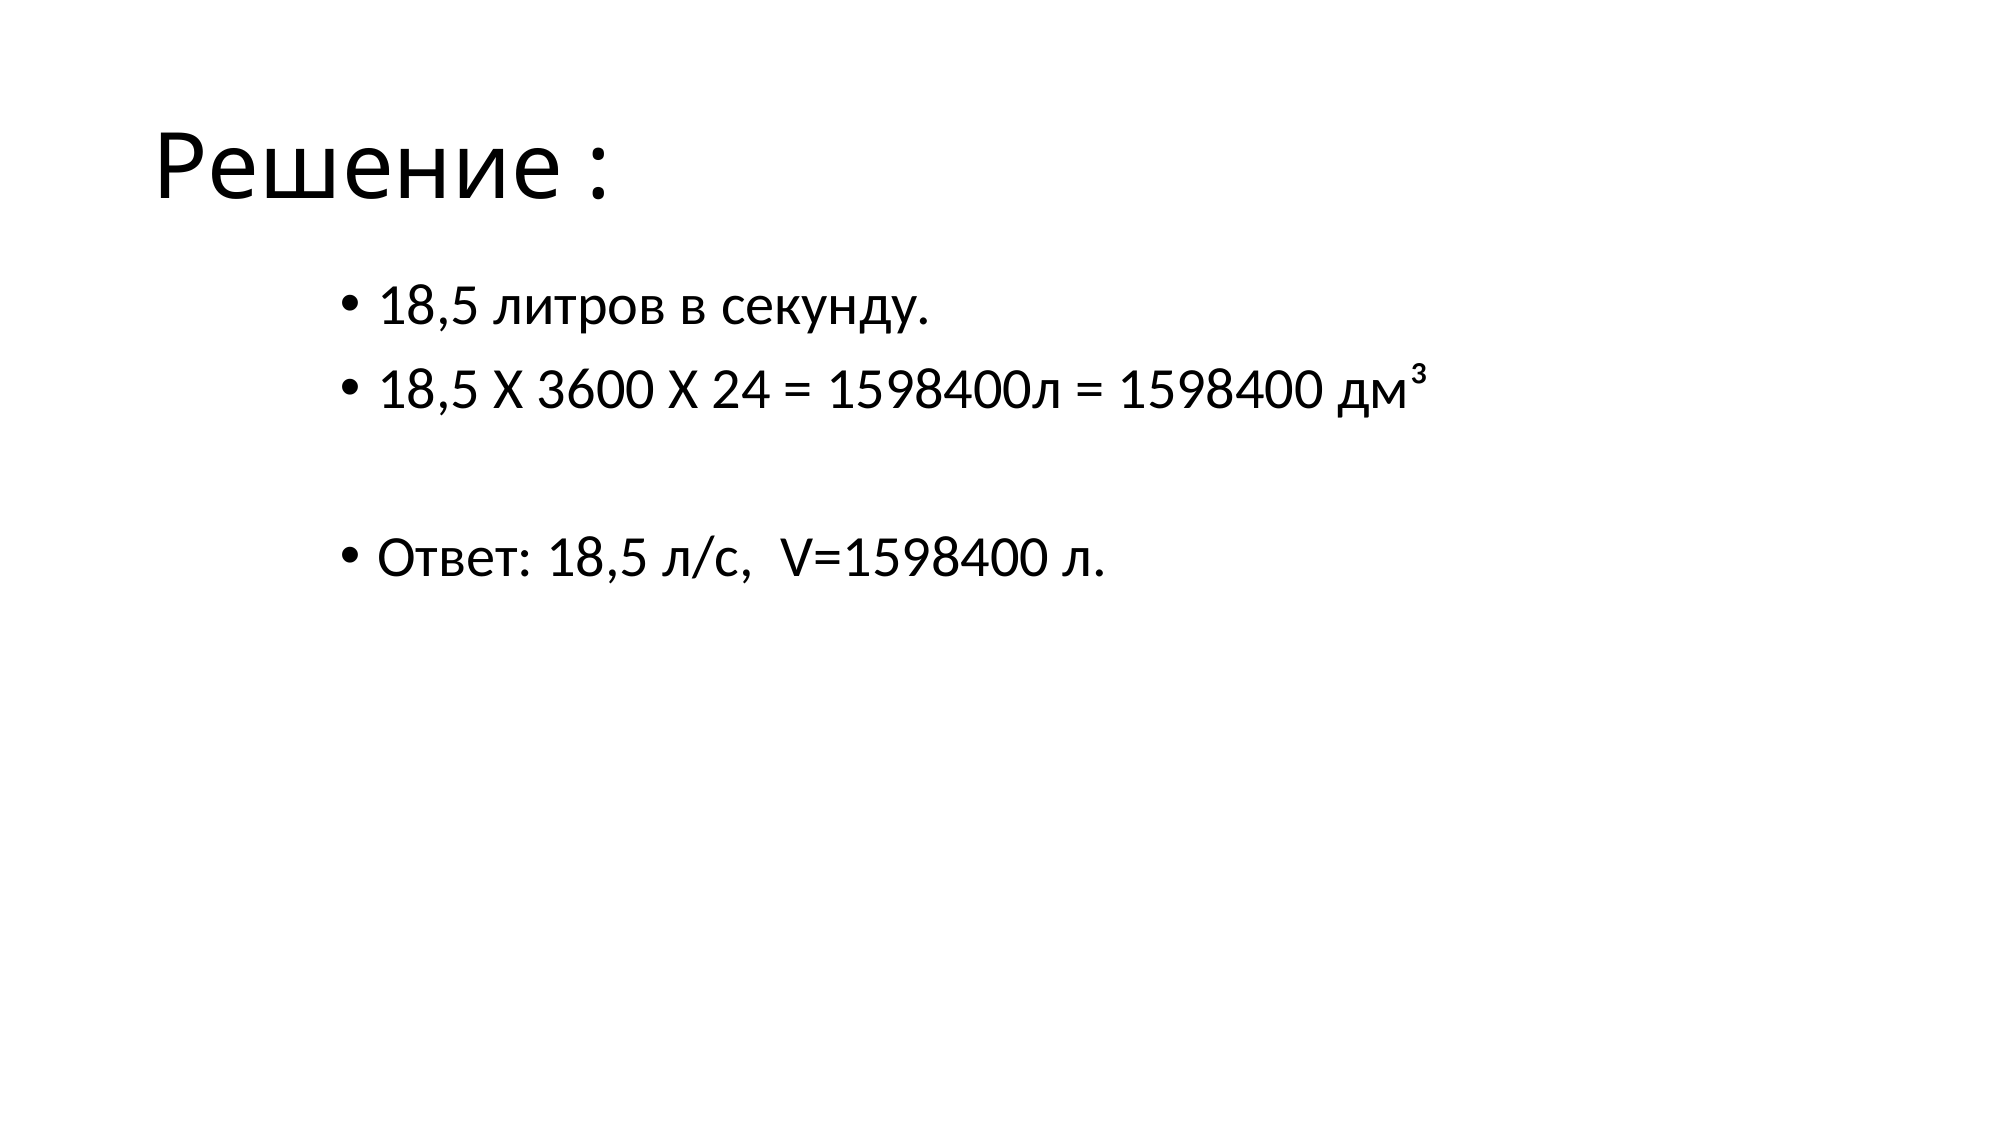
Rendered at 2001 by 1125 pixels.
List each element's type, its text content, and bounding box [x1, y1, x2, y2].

title Решение : [137, 59, 1863, 278]
list 18,5 литров в секунду. 18,5 Х 3600 Х 24 = 1598400л = 1598400 дм³ Ответ: 18,5 л/с, V=1598400 л. [324, 267, 1675, 1010]
